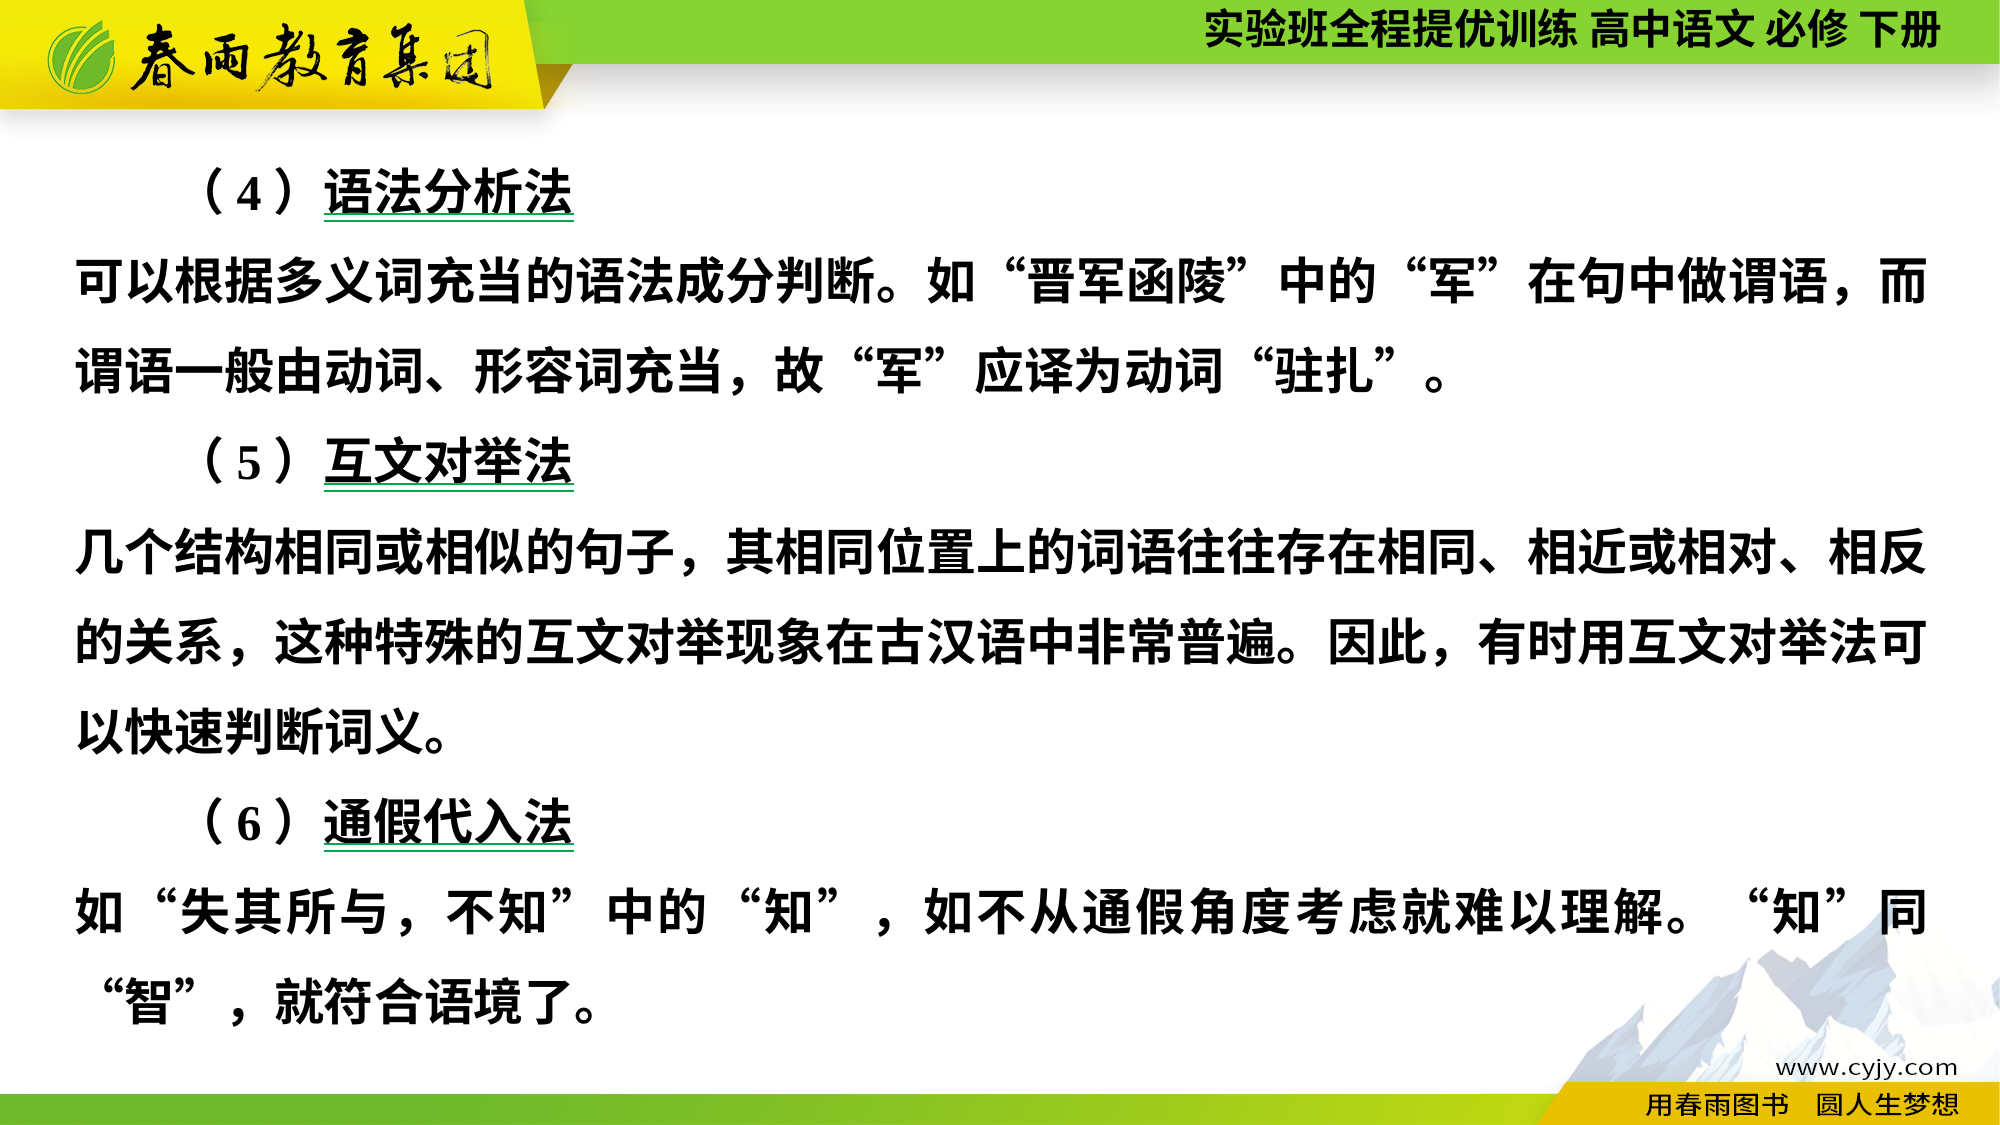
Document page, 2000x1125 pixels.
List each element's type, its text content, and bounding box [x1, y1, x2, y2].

list （4）语法分析法 可以根据多义词充当的语法成分判断。如“晋军函陵”中的“军”在句中做谓语，而谓语一般由动词、形容词充当，故“军”应译为动词“驻扎”。 （5）互文对举法 几个结构相同或相似的句子，其相同位置上的词语往往存在相同、相近或相对、相反的关系，这种特殊的互文对举现象在古汉语中非常普遍。因此，有时用互文对举法可以快速判断词义。 （6）通假代入法 如“失其所与，不知”中的“知”，如不从通假角度考虑就难以理解。“知”同“智”，就符合语境了。 [59, 122, 1944, 1035]
picture [0, 0, 2000, 1125]
